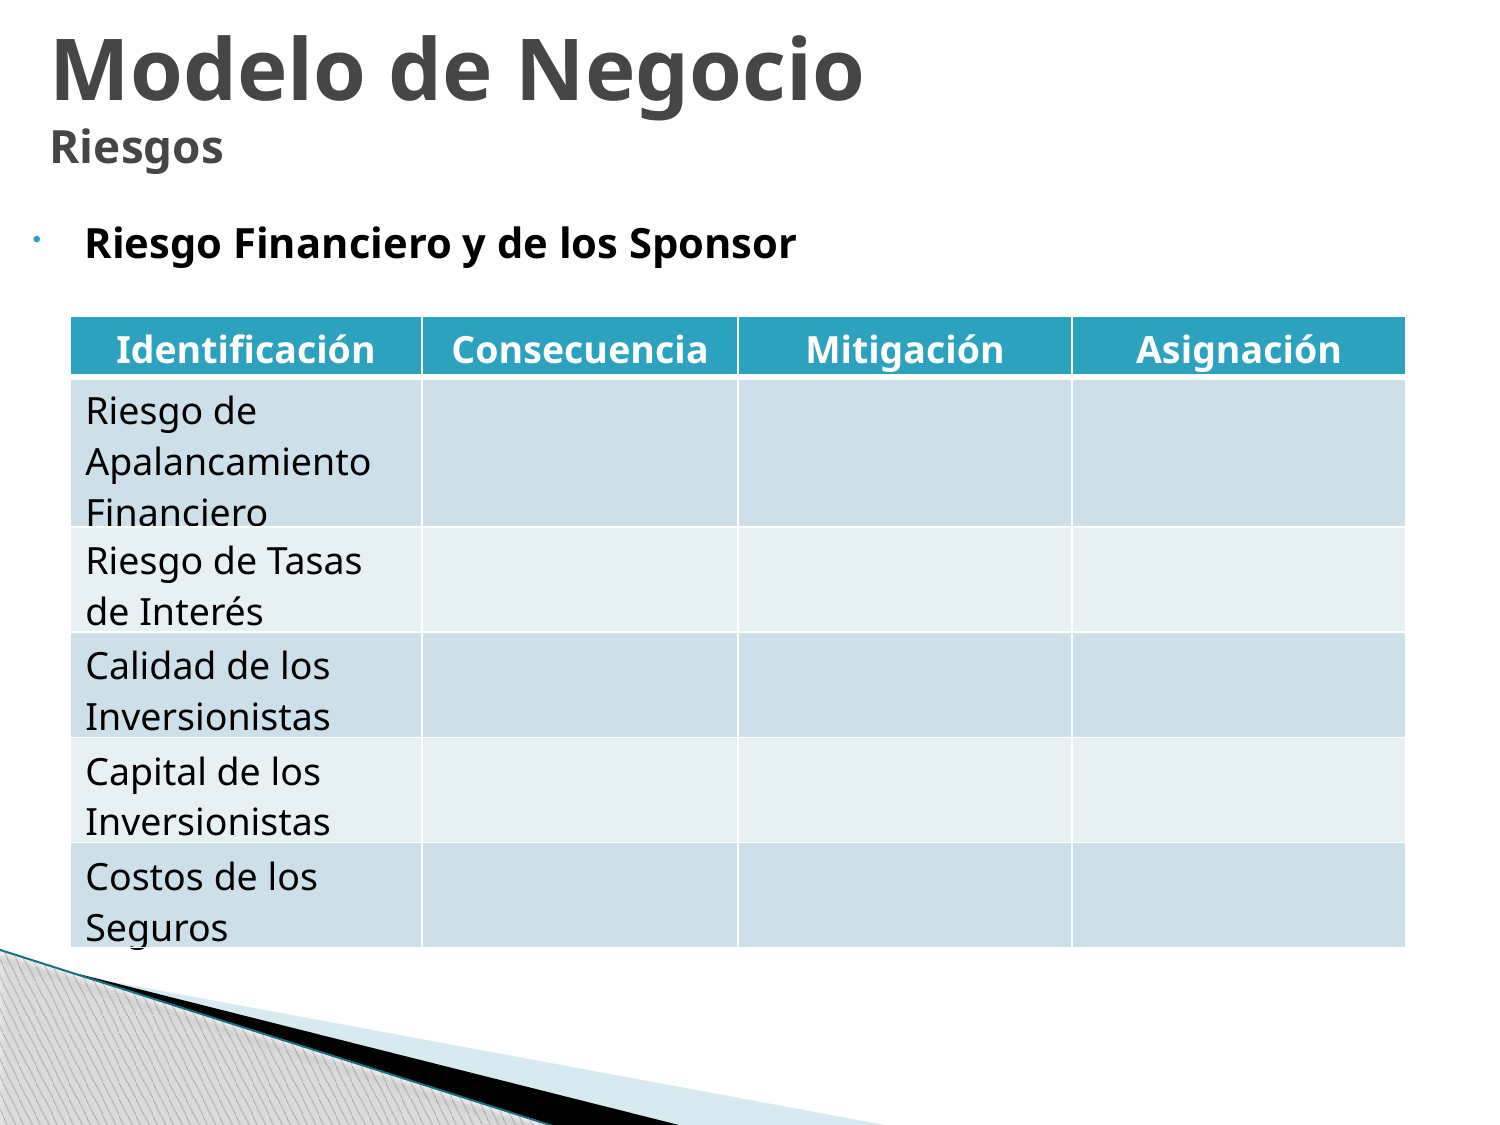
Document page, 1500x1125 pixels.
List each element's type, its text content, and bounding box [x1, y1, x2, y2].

text_box Modelo de Negocio Riesgos [35, 0, 1386, 188]
list Riesgo Financiero y de los Sponsor [0, 0, 1350, 557]
table_cell [423, 633, 737, 737]
table_cell [423, 738, 737, 842]
table_cell [423, 380, 737, 526]
table_cell Capital de los Inversionistas [71, 738, 421, 842]
table_header Consecuencia [423, 317, 737, 374]
table_cell [739, 380, 1071, 526]
table_cell [739, 738, 1071, 842]
table_cell Costos de los Seguros [71, 843, 421, 947]
table_cell [1073, 633, 1405, 737]
table_cell Riesgo de Tasas de Interés [71, 528, 421, 631]
table_header Asignación [1073, 317, 1405, 374]
table_cell [739, 633, 1071, 737]
table_cell Calidad de los Inversionistas [71, 633, 421, 737]
table_header Mitigación [739, 317, 1071, 374]
table_cell [1073, 380, 1405, 526]
table_cell Riesgo de Apalancamiento Financiero [71, 380, 421, 526]
table_cell [423, 843, 737, 947]
table_cell [739, 843, 1071, 947]
table_cell [739, 528, 1071, 631]
table_cell [1073, 738, 1405, 842]
table_header Identificación [71, 317, 421, 374]
table_cell [1073, 843, 1405, 947]
table_cell [1073, 528, 1405, 631]
table_cell [423, 528, 737, 631]
